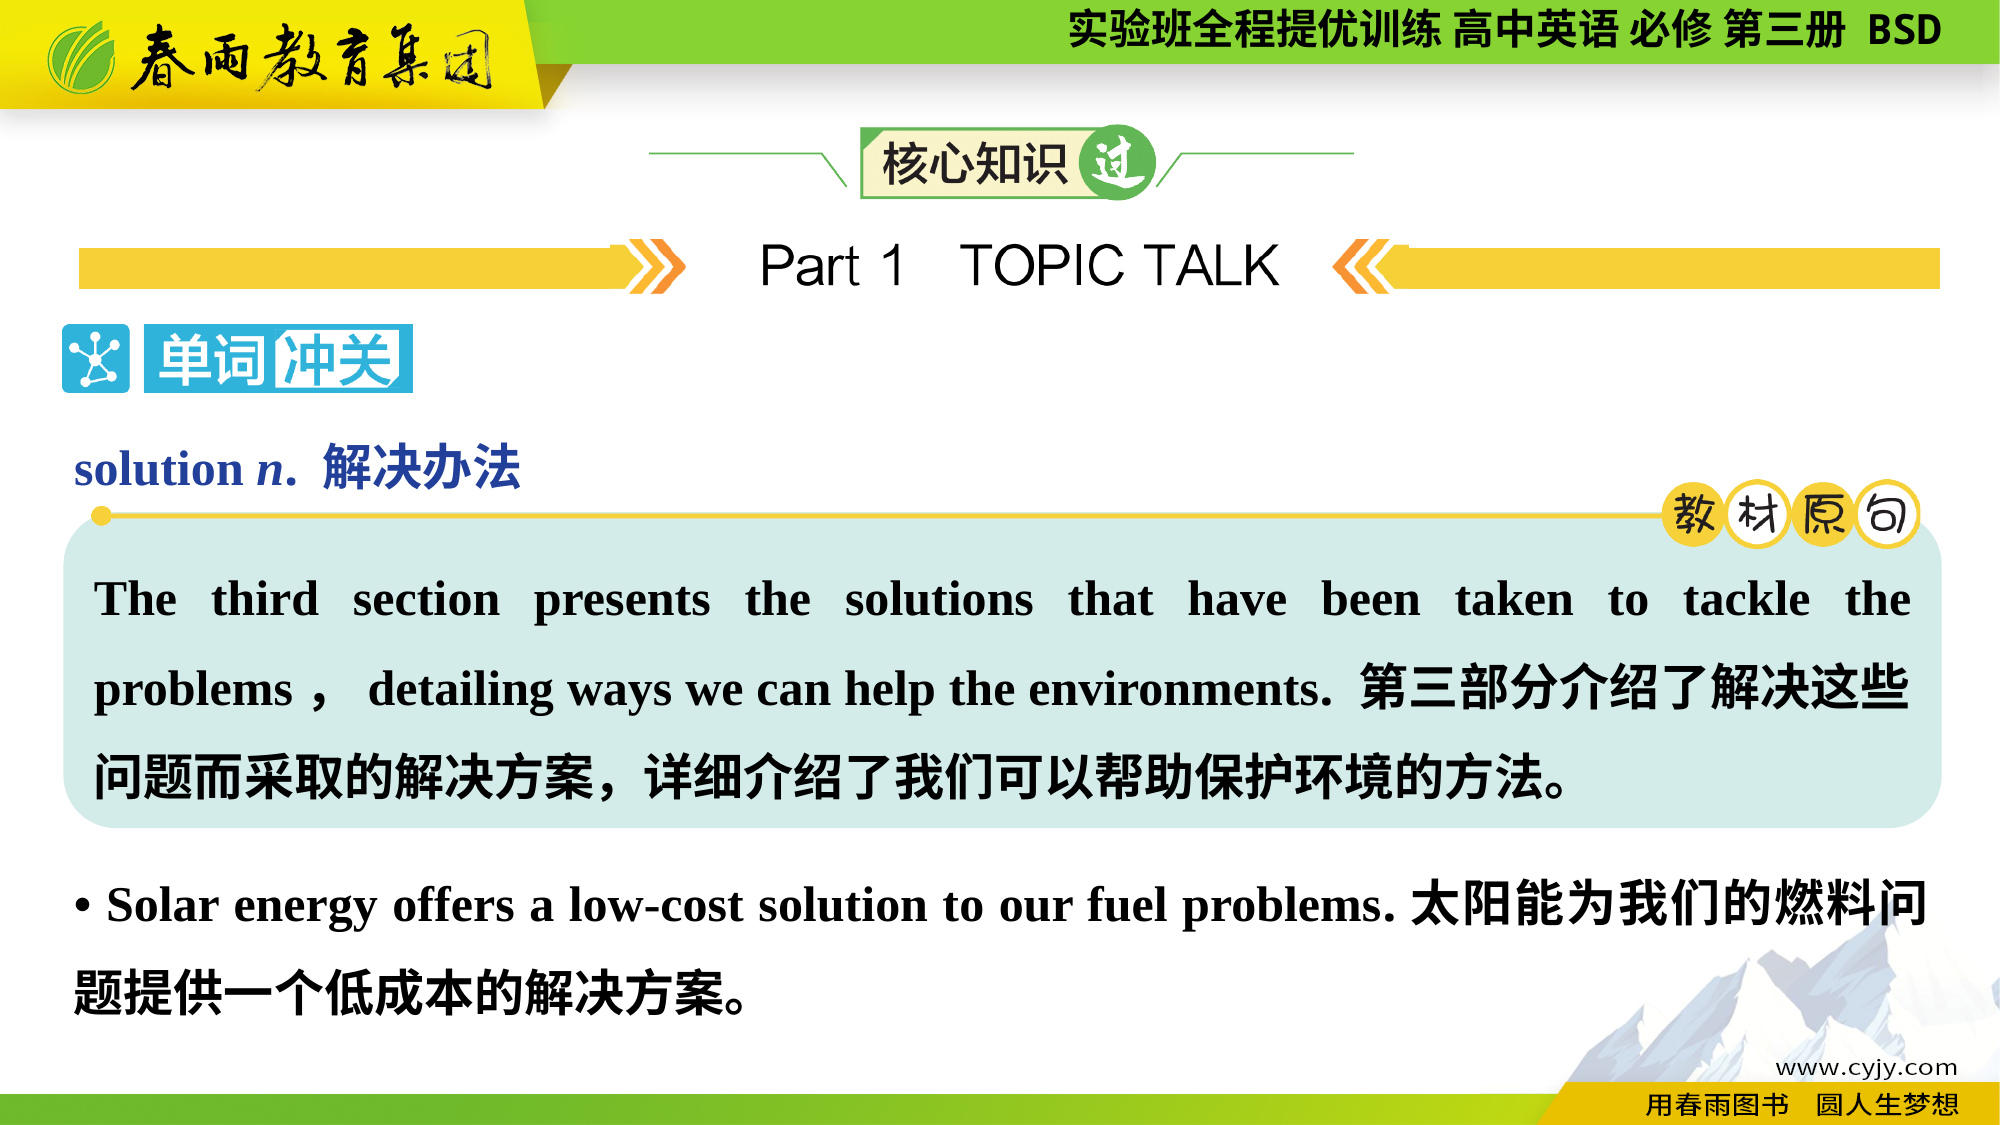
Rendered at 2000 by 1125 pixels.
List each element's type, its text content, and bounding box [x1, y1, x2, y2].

text_box The third section presents the solutions that have been taken to tackle the problems，detailing ways we can help the environments. 第三部分介绍了解决这些问题而采取的解决方案，详细介绍了我们可以帮助保护环境的方法。 [63, 523, 1942, 829]
list solution n. 解决办法 [59, 397, 1944, 492]
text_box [90, 479, 1921, 579]
text_box • Solar energy offers a low-cost solution to our fuel problems.太阳能为我们的燃料问题提供一个低成本的解决方案。 [59, 834, 1944, 1029]
picture [0, 0, 2000, 1125]
